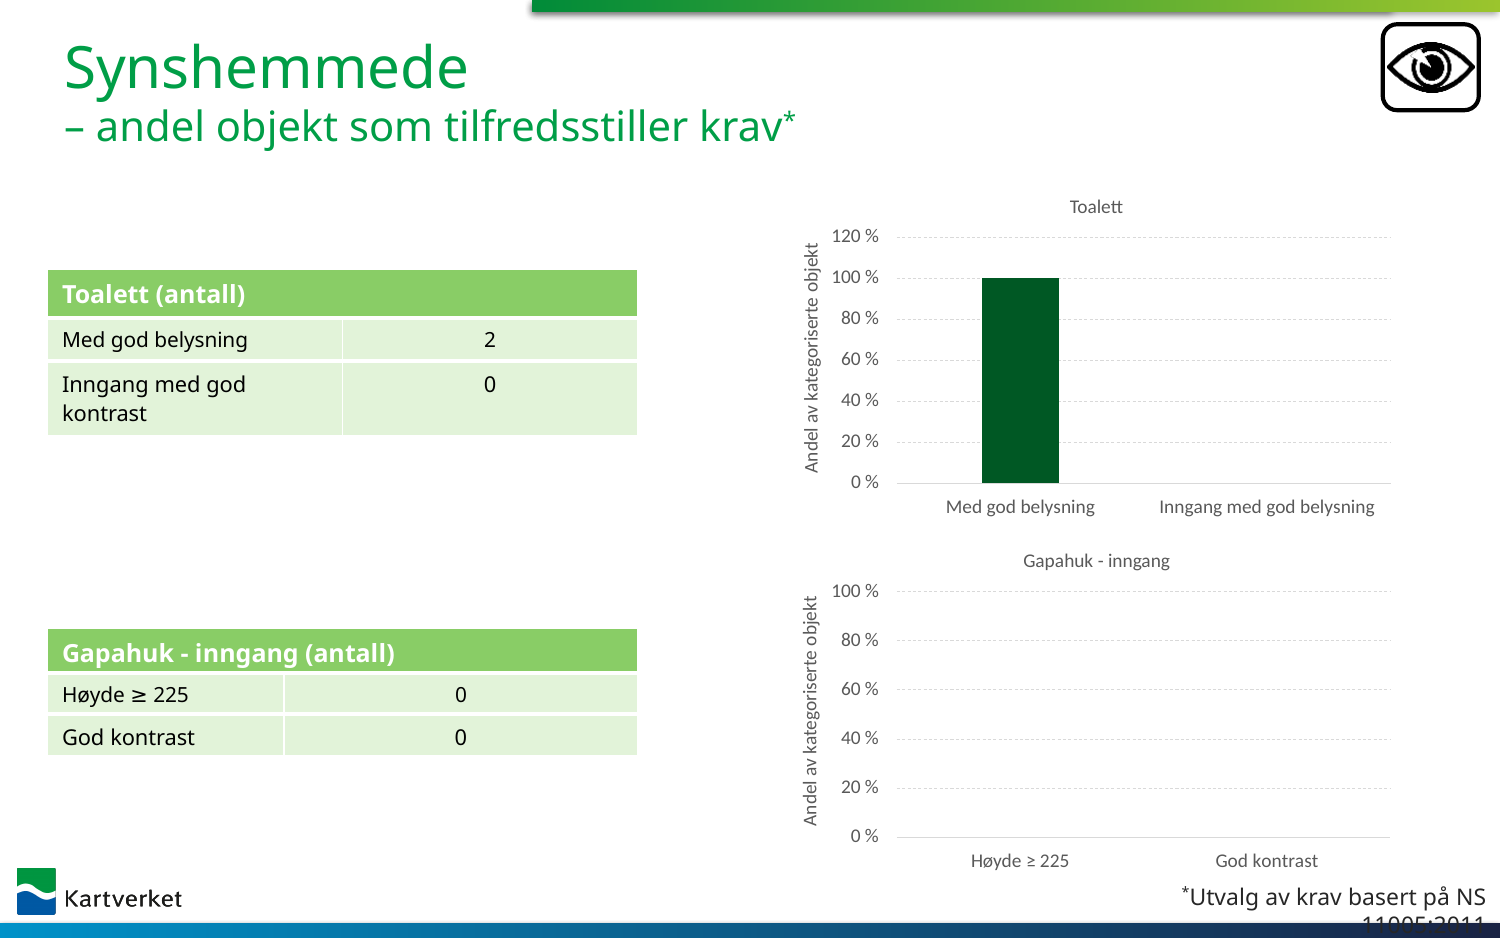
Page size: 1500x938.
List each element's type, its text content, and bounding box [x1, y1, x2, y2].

table_cell Høyde ≥ 225 [48, 675, 283, 712]
picture [791, 541, 1402, 880]
text_box *Utvalg av krav basert på NS 11005:2011 [1068, 873, 1500, 938]
table_cell 2 [343, 320, 637, 359]
table_header Gapahuk - inngang (antall) [48, 629, 637, 671]
table_cell Inngang med god kontrast [48, 363, 342, 435]
table_cell 0 [285, 716, 637, 755]
text_box Synshemmede – andel objekt som tilfredsstiller krav* [49, 24, 1431, 158]
picture [791, 187, 1402, 526]
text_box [1382, 24, 1480, 111]
table_cell Med god belysning [48, 320, 342, 359]
table_cell 0 [343, 363, 637, 435]
table_cell God kontrast [48, 716, 283, 755]
table_header Toalett (antall) [48, 270, 637, 316]
table_cell 0 [285, 675, 637, 712]
